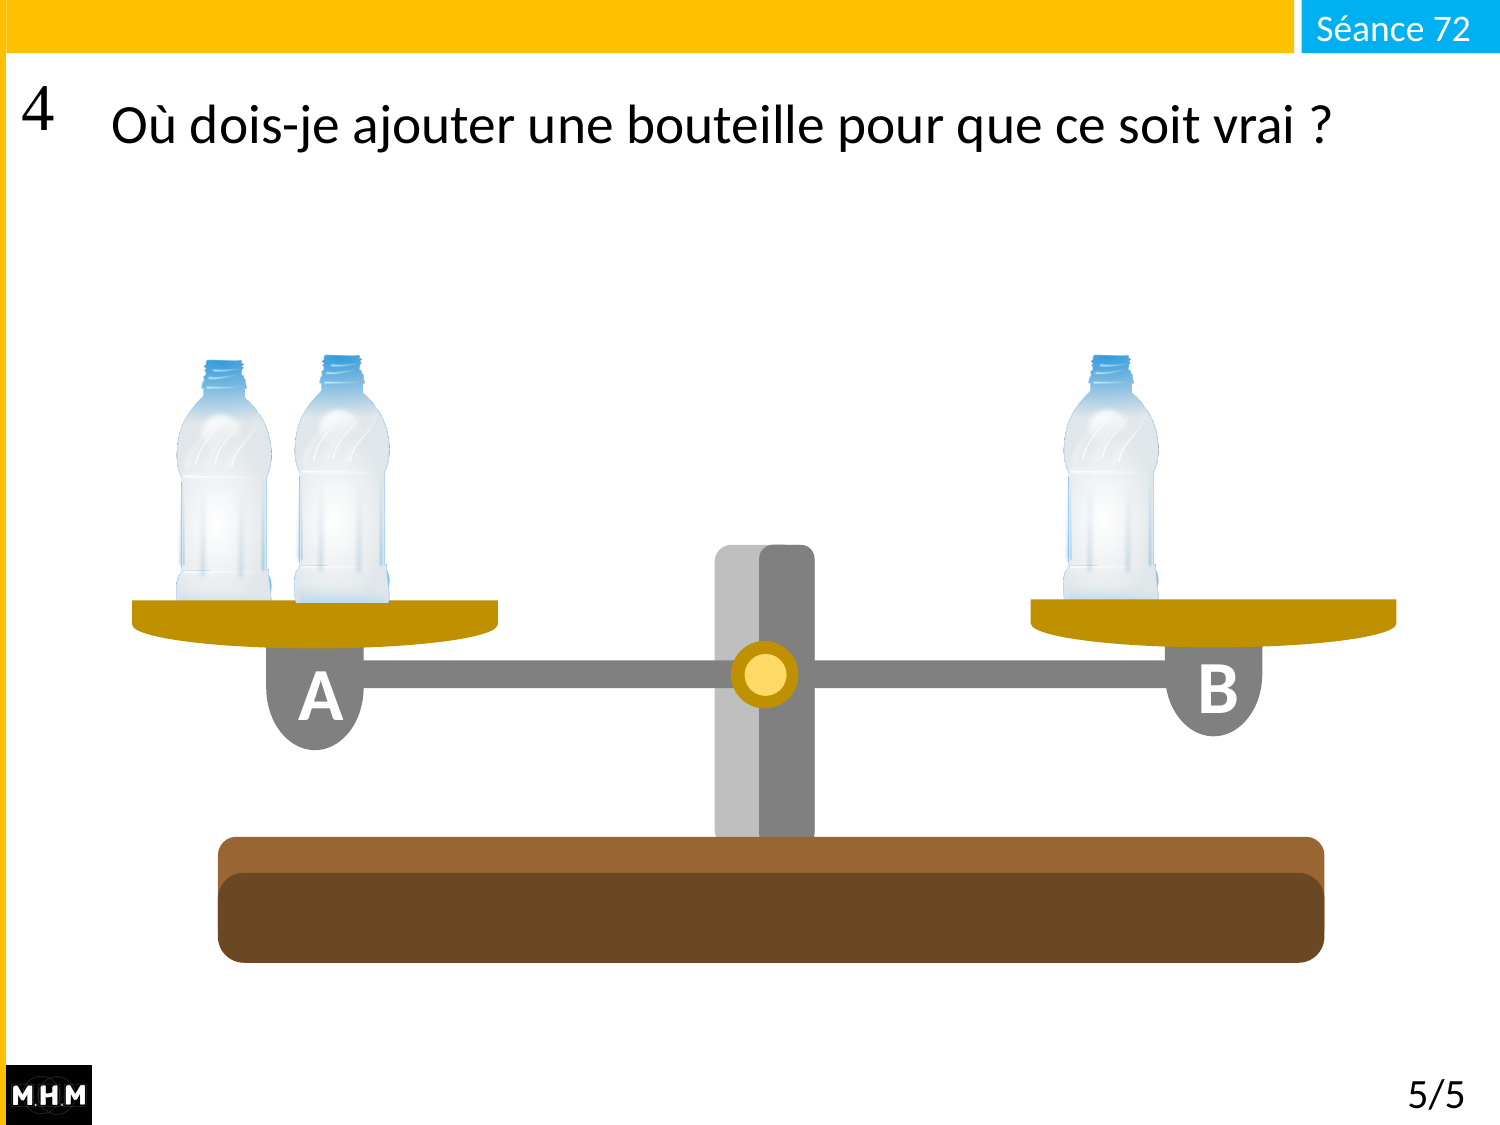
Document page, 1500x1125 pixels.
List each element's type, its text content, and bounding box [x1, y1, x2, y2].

text_box [365, 659, 733, 690]
picture [78, 340, 498, 608]
text_box [1163, 648, 1264, 738]
text_box [265, 649, 365, 752]
text_box [1029, 598, 1398, 649]
text_box [743, 652, 788, 697]
picture [6, 1065, 92, 1125]
text_box [216, 871, 1326, 964]
picture [966, 340, 1267, 603]
text_box A [282, 658, 347, 723]
text_box [797, 659, 1165, 690]
text_box [216, 835, 1326, 896]
text_box [758, 690, 816, 835]
text_box [713, 543, 770, 659]
text_box [713, 690, 758, 835]
text_box [758, 543, 816, 659]
title Où dois-je ajouter une bouteille pour que ce soit vrai ? [96, 60, 1391, 191]
text_box B [1182, 651, 1247, 716]
text_box [131, 599, 499, 650]
list 5/5 [1373, 1064, 1500, 1125]
text_box [729, 639, 800, 710]
